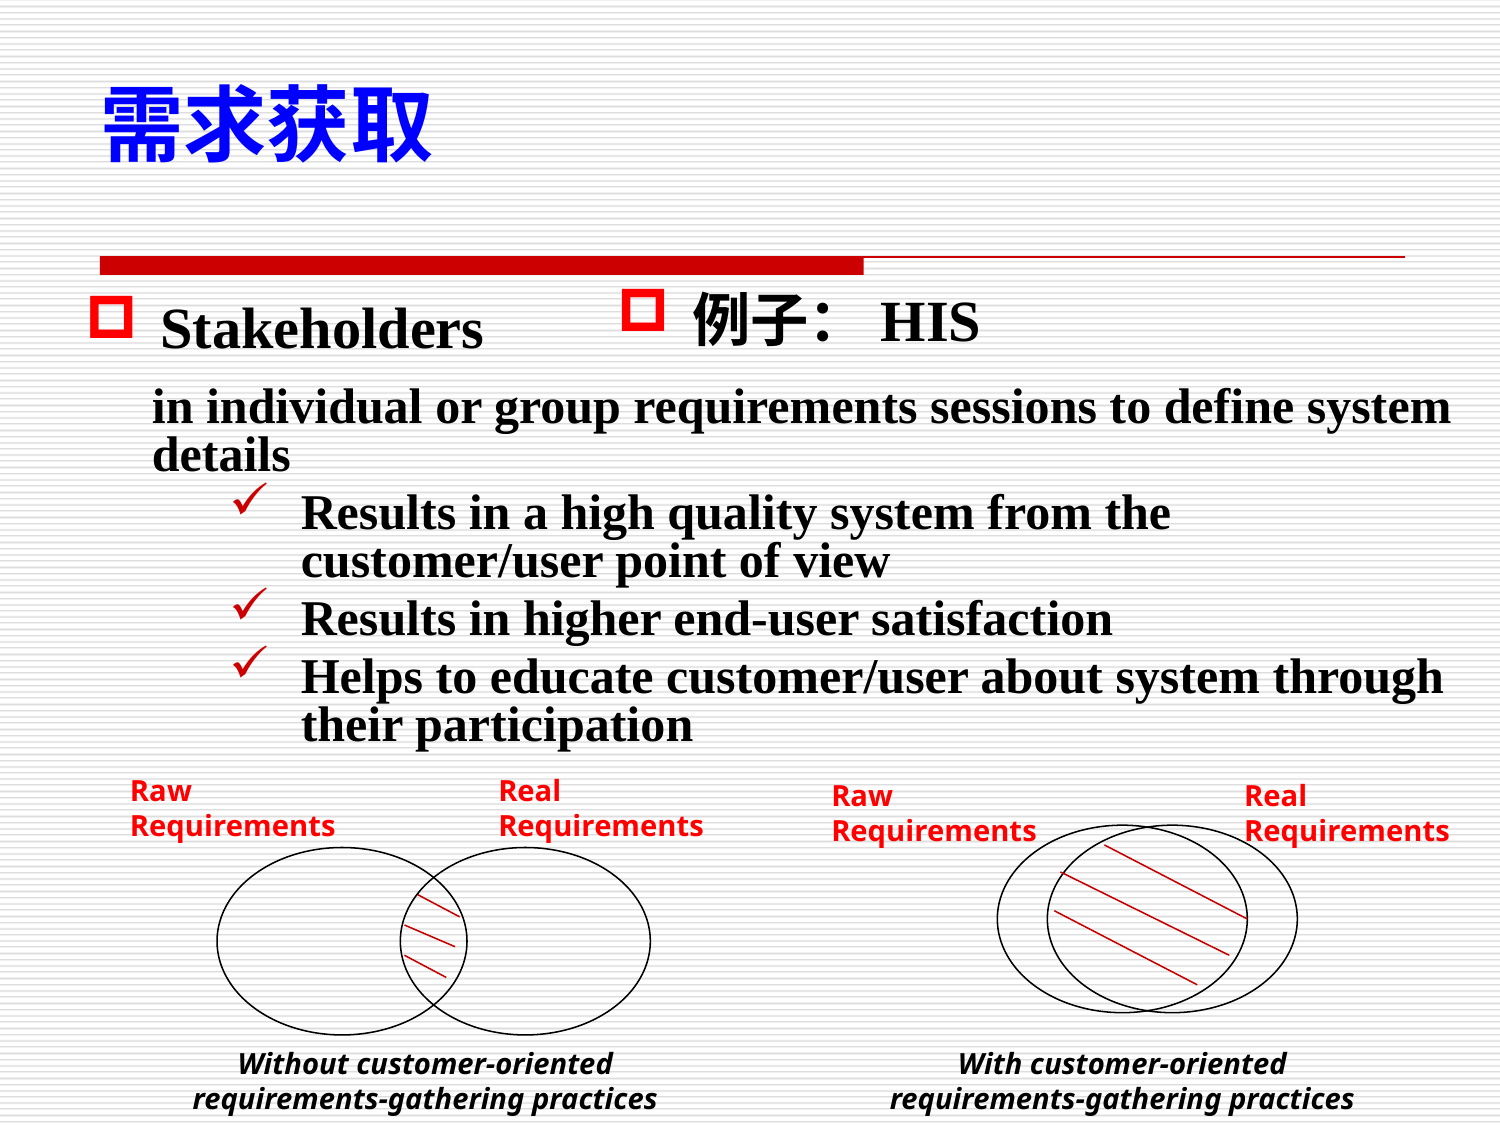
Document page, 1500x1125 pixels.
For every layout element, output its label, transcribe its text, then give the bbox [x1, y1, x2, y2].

text_box [217, 850, 468, 1035]
picture [376, 770, 491, 876]
picture [1090, 770, 1229, 835]
text_box [434, 850, 651, 1035]
text_box Raw Requirements [115, 764, 389, 850]
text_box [1054, 910, 1198, 985]
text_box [404, 955, 447, 978]
text_box Real Requirements [1229, 769, 1500, 855]
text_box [1104, 844, 1248, 920]
text_box in individual or group requirements sessions to define system details Results in a high quality system from the customer/user point of view Results in higher end-user satisfaction Helps to educate customer/user about system through their participation [137, 377, 1500, 770]
text_box 例子：HIS [602, 289, 1164, 371]
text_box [404, 924, 456, 947]
text_box With customer-oriented requirements-gathering practices [763, 1037, 1481, 1123]
text_box Stakeholders [70, 296, 640, 407]
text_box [1060, 871, 1230, 956]
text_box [417, 894, 460, 918]
text_box Without customer-oriented requirements-gathering practices [33, 1037, 763, 1123]
text_box Raw Requirements [816, 769, 1090, 855]
picture [0, 0, 1500, 1125]
text_box Real Requirements [483, 764, 758, 850]
text_box [997, 825, 1248, 1013]
text_box [1148, 855, 1298, 1013]
text_box 需求获取 [85, 75, 1459, 181]
text_box [1147, 825, 1229, 843]
